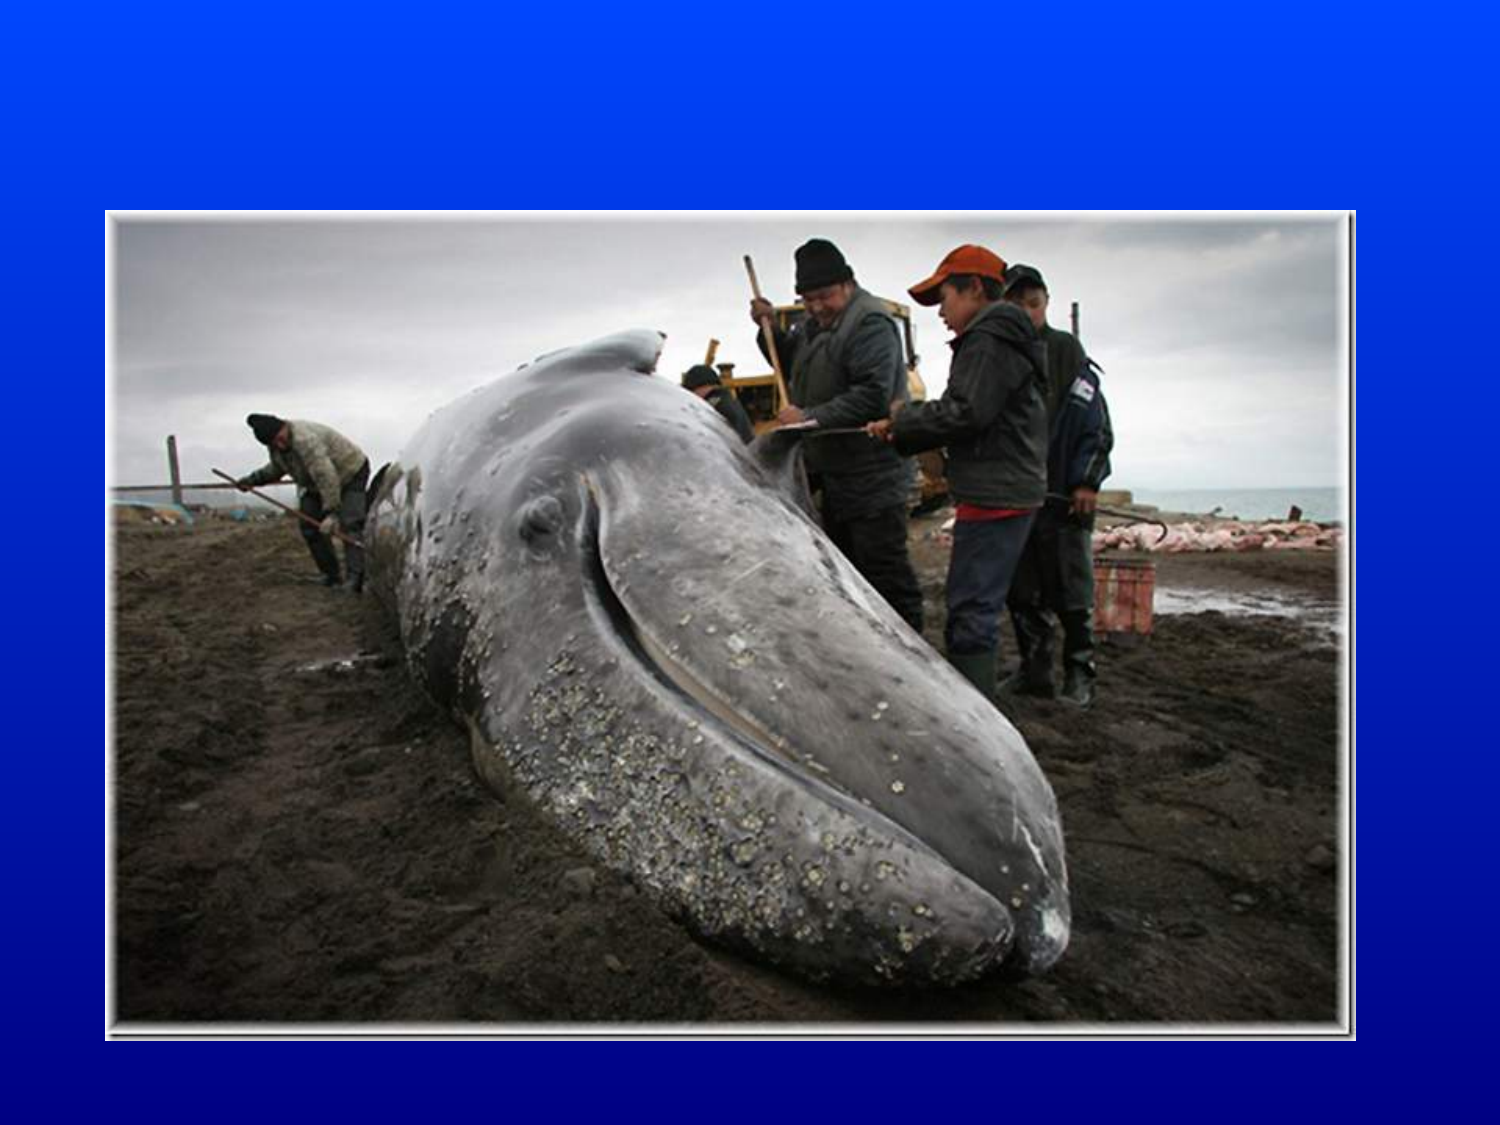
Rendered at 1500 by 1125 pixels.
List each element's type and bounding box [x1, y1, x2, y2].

picture [105, 210, 1356, 1041]
